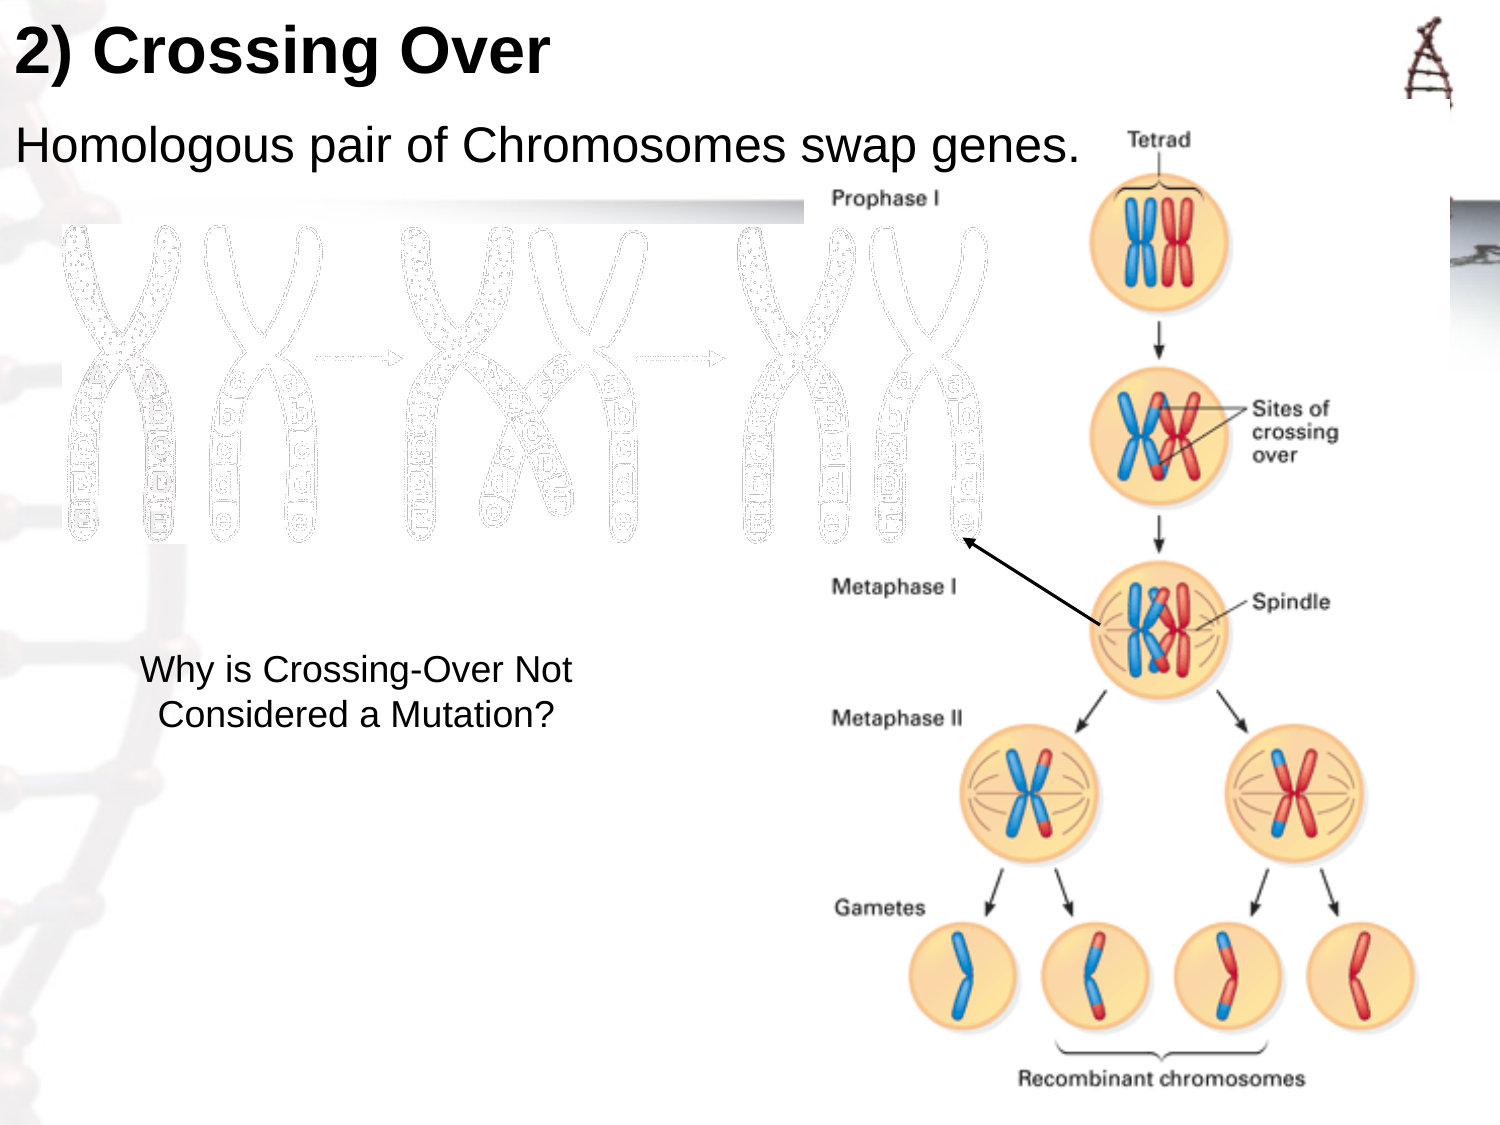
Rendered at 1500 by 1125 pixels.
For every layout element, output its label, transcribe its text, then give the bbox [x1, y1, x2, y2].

text_box 2) Crossing Over Homologous pair of Chromosomes swap genes. [0, 0, 1288, 180]
text_box Why is Crossing-Over Not Considered a Mutation? [75, 637, 638, 743]
picture [0, 0, 1500, 1125]
